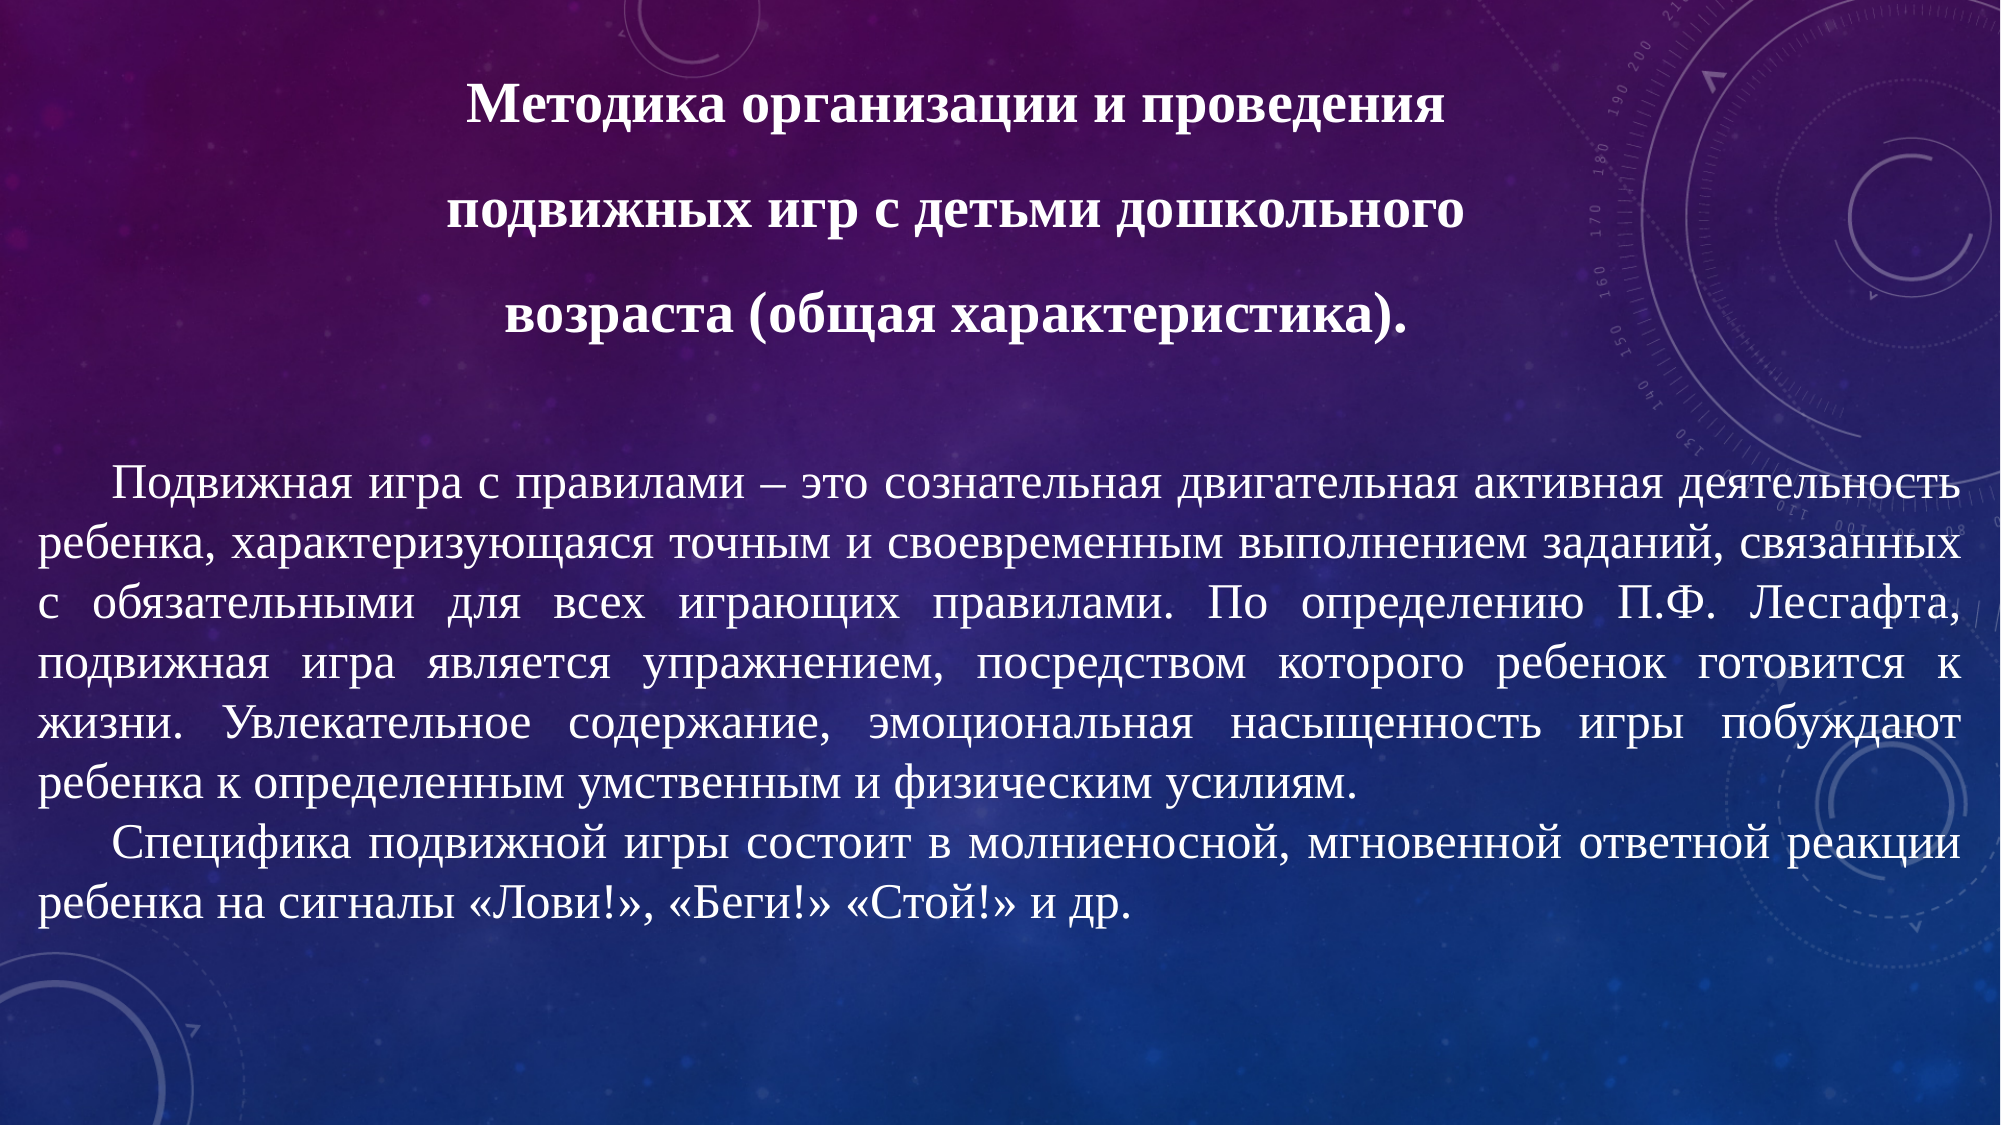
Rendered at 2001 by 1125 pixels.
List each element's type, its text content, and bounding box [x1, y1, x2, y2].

picture [0, 0, 2001, 1125]
text_box Методика организации и проведения подвижных игр с детьми дошкольного возраста (общая характеристика). [412, 21, 1500, 352]
text_box Подвижная игра с правилами – это сознательная двигательная активная деятельность ребенка, характеризующаяся точным и своевременным выполнением заданий, связанных с обязательными для всех играющих правилами. По определению П.Ф. Лесгафта, подвижная игра является упражнением, посредством которого ребенок готовится к жизни. Увлекательное содержание, эмоциональная насыщенность игры побуждают ребенка к определенным умственным и физическим усилиям. Специфика подвижной игры состоит в молниеносной, мгновенной ответной реакции ребенка на сигналы «Лови!», «Беги!» «Стой!» и др. [22, 440, 1978, 936]
